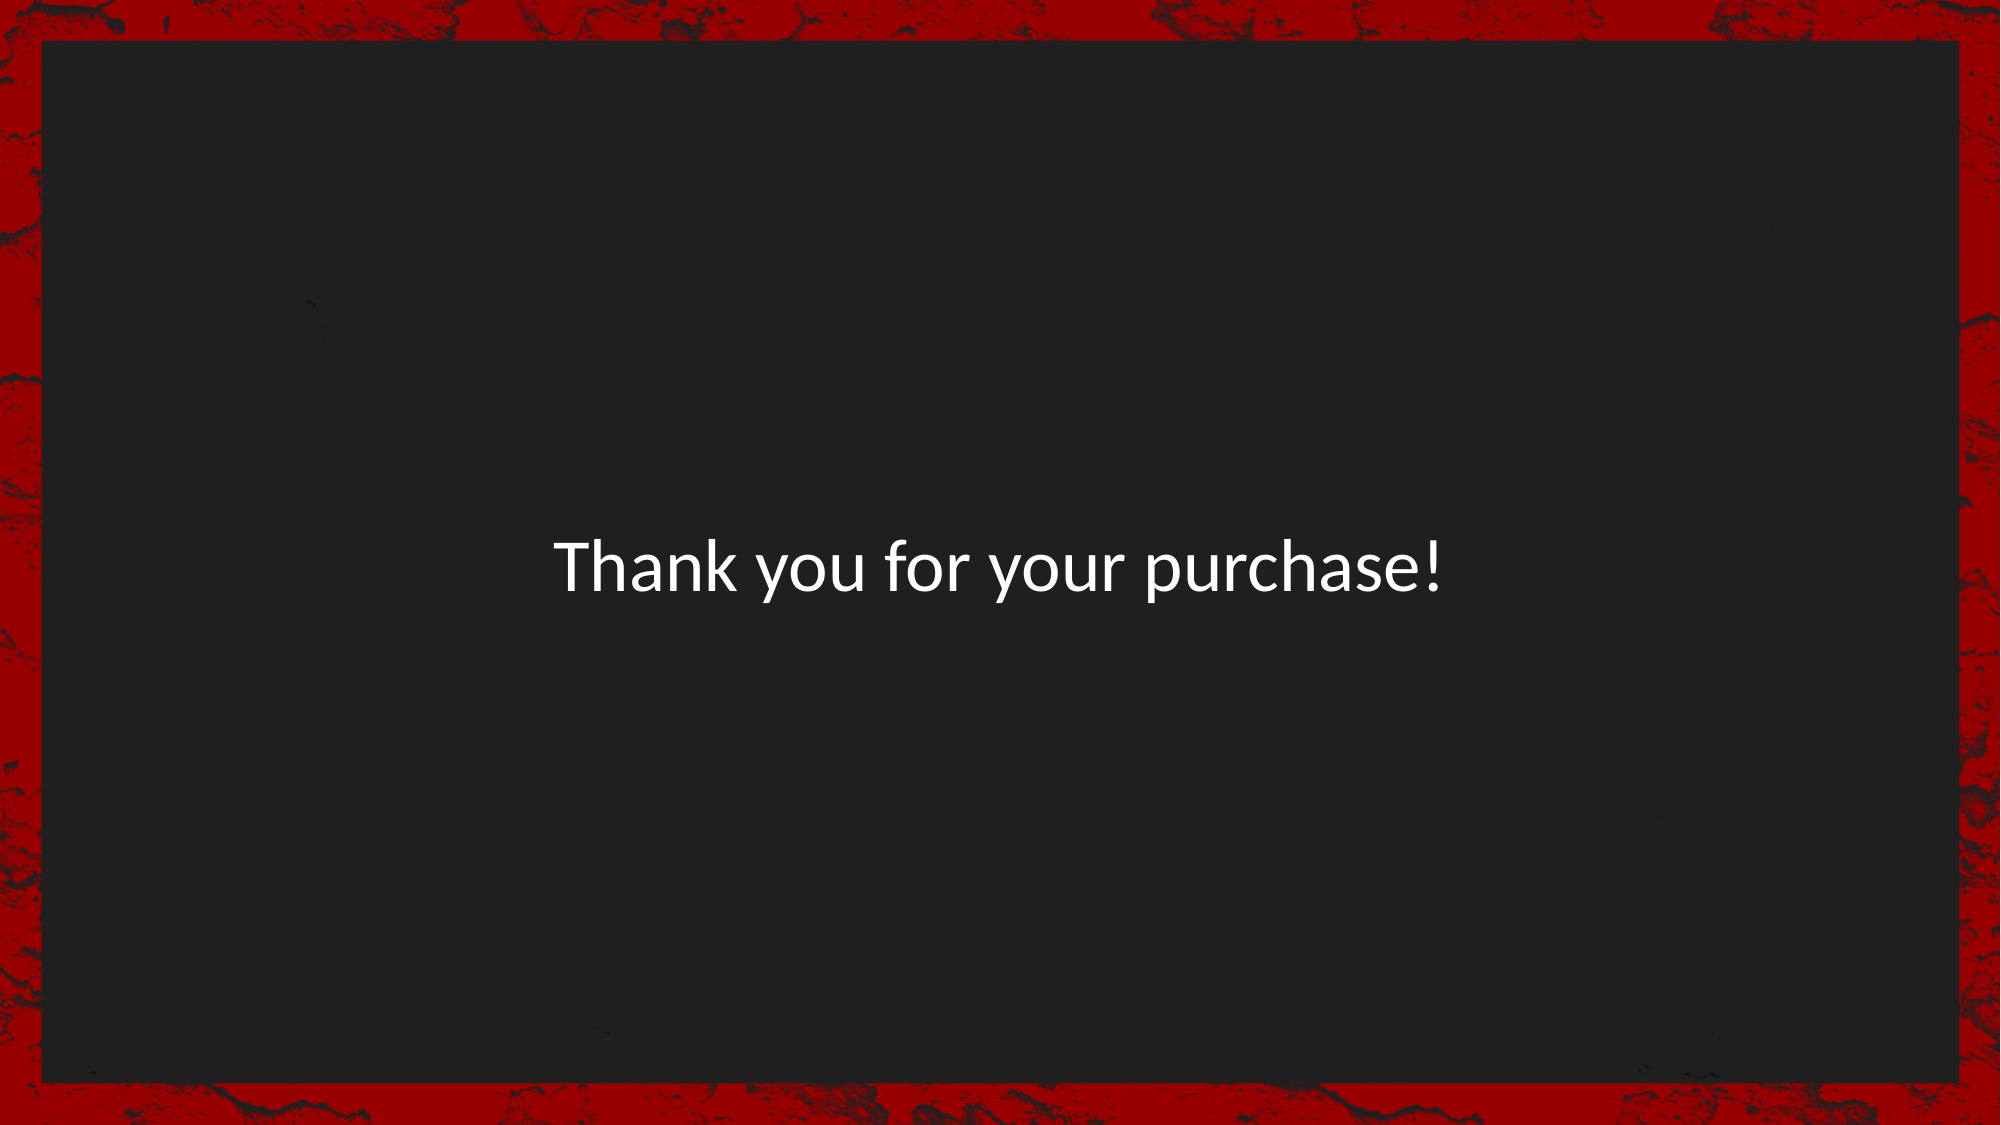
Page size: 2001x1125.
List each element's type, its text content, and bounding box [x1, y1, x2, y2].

text_box Thank you for your purchase! [0, 509, 2000, 615]
picture [0, 0, 2001, 1125]
